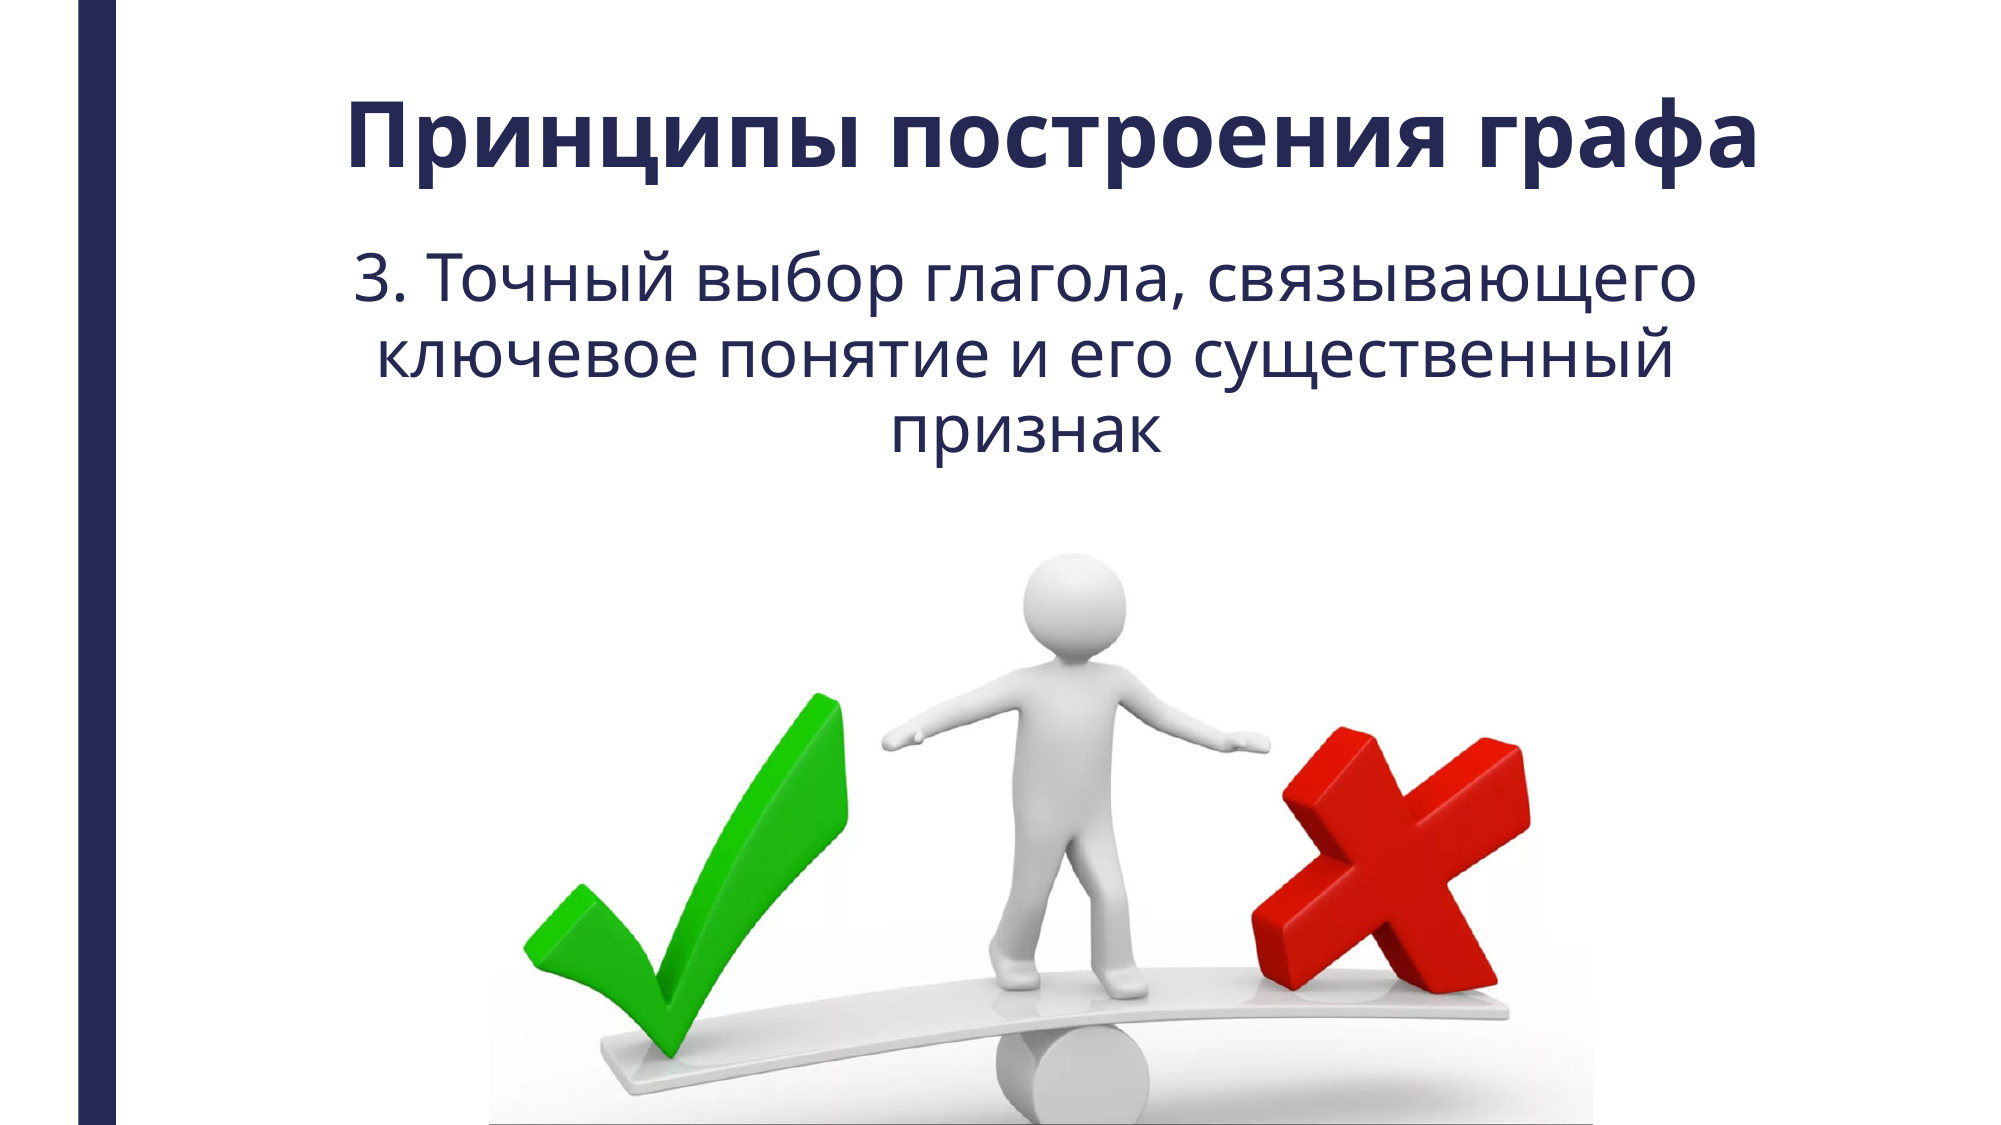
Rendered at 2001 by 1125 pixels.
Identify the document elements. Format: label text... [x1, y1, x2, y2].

text_box Принципы построения графа [278, 81, 1854, 325]
picture [489, 503, 1593, 1125]
list 3. Точный выбор глагола, связывающего ключевое понятие и его существенный признак [225, 234, 1829, 963]
